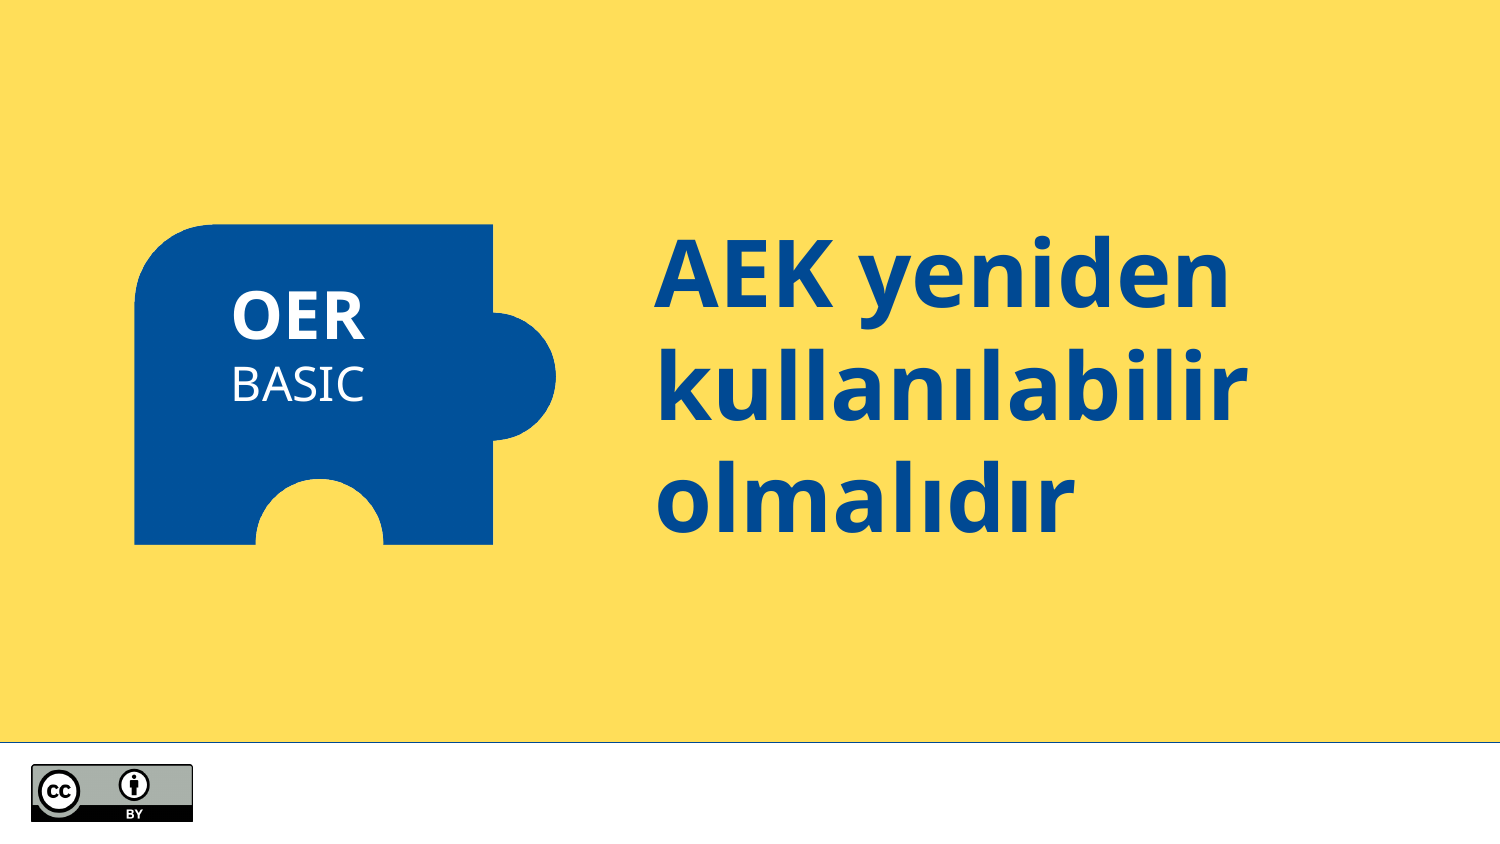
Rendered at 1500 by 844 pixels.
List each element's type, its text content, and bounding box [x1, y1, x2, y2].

picture [31, 764, 193, 822]
text_box [0, 750, 1500, 844]
picture [133, 224, 556, 545]
text_box AEK yeniden kullanılabilir olmalıdır [639, 199, 1427, 567]
text_box OER BASIC [560, 258, 862, 426]
